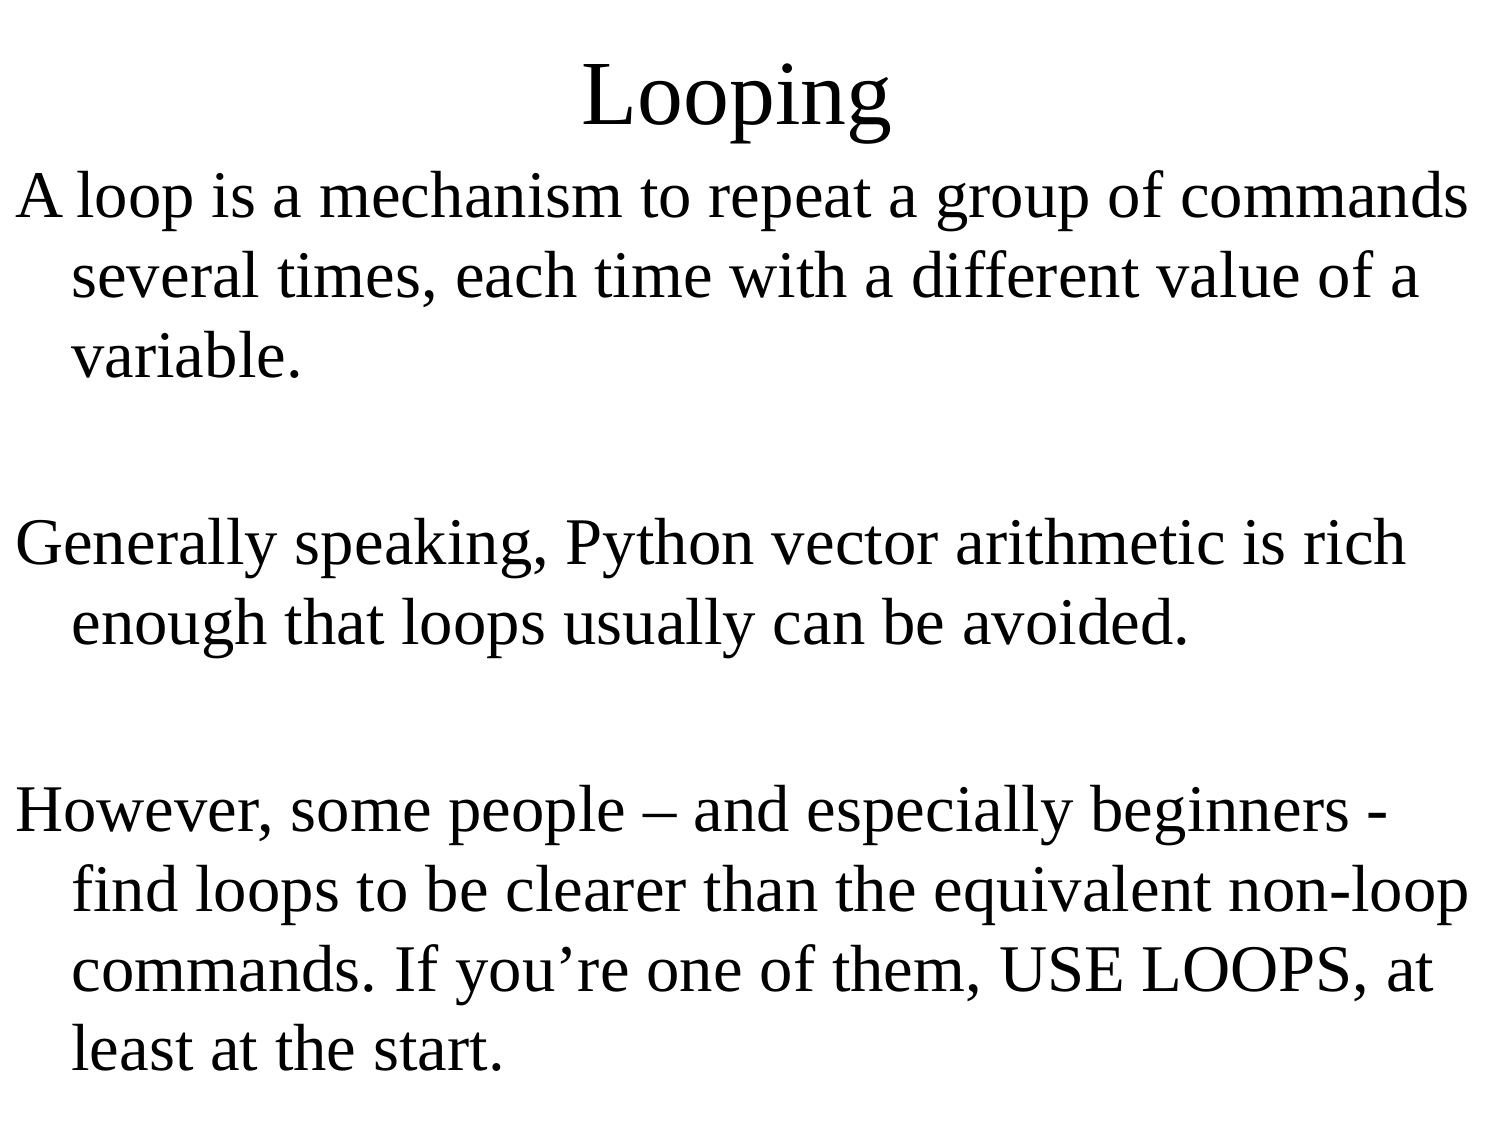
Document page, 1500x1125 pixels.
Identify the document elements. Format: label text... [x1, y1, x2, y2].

list A loop is a mechanism to repeat a group of commands several times, each time with a different value of a variable. Generally speaking, Python vector arithmetic is rich enough that loops usually can be avoided. However, some people – and especially beginners - find loops to be clearer than the equivalent non-loop commands. If you’re one of them, USE LOOPS, at least at the start. [0, 143, 1500, 1107]
title Looping [62, 24, 1413, 143]
